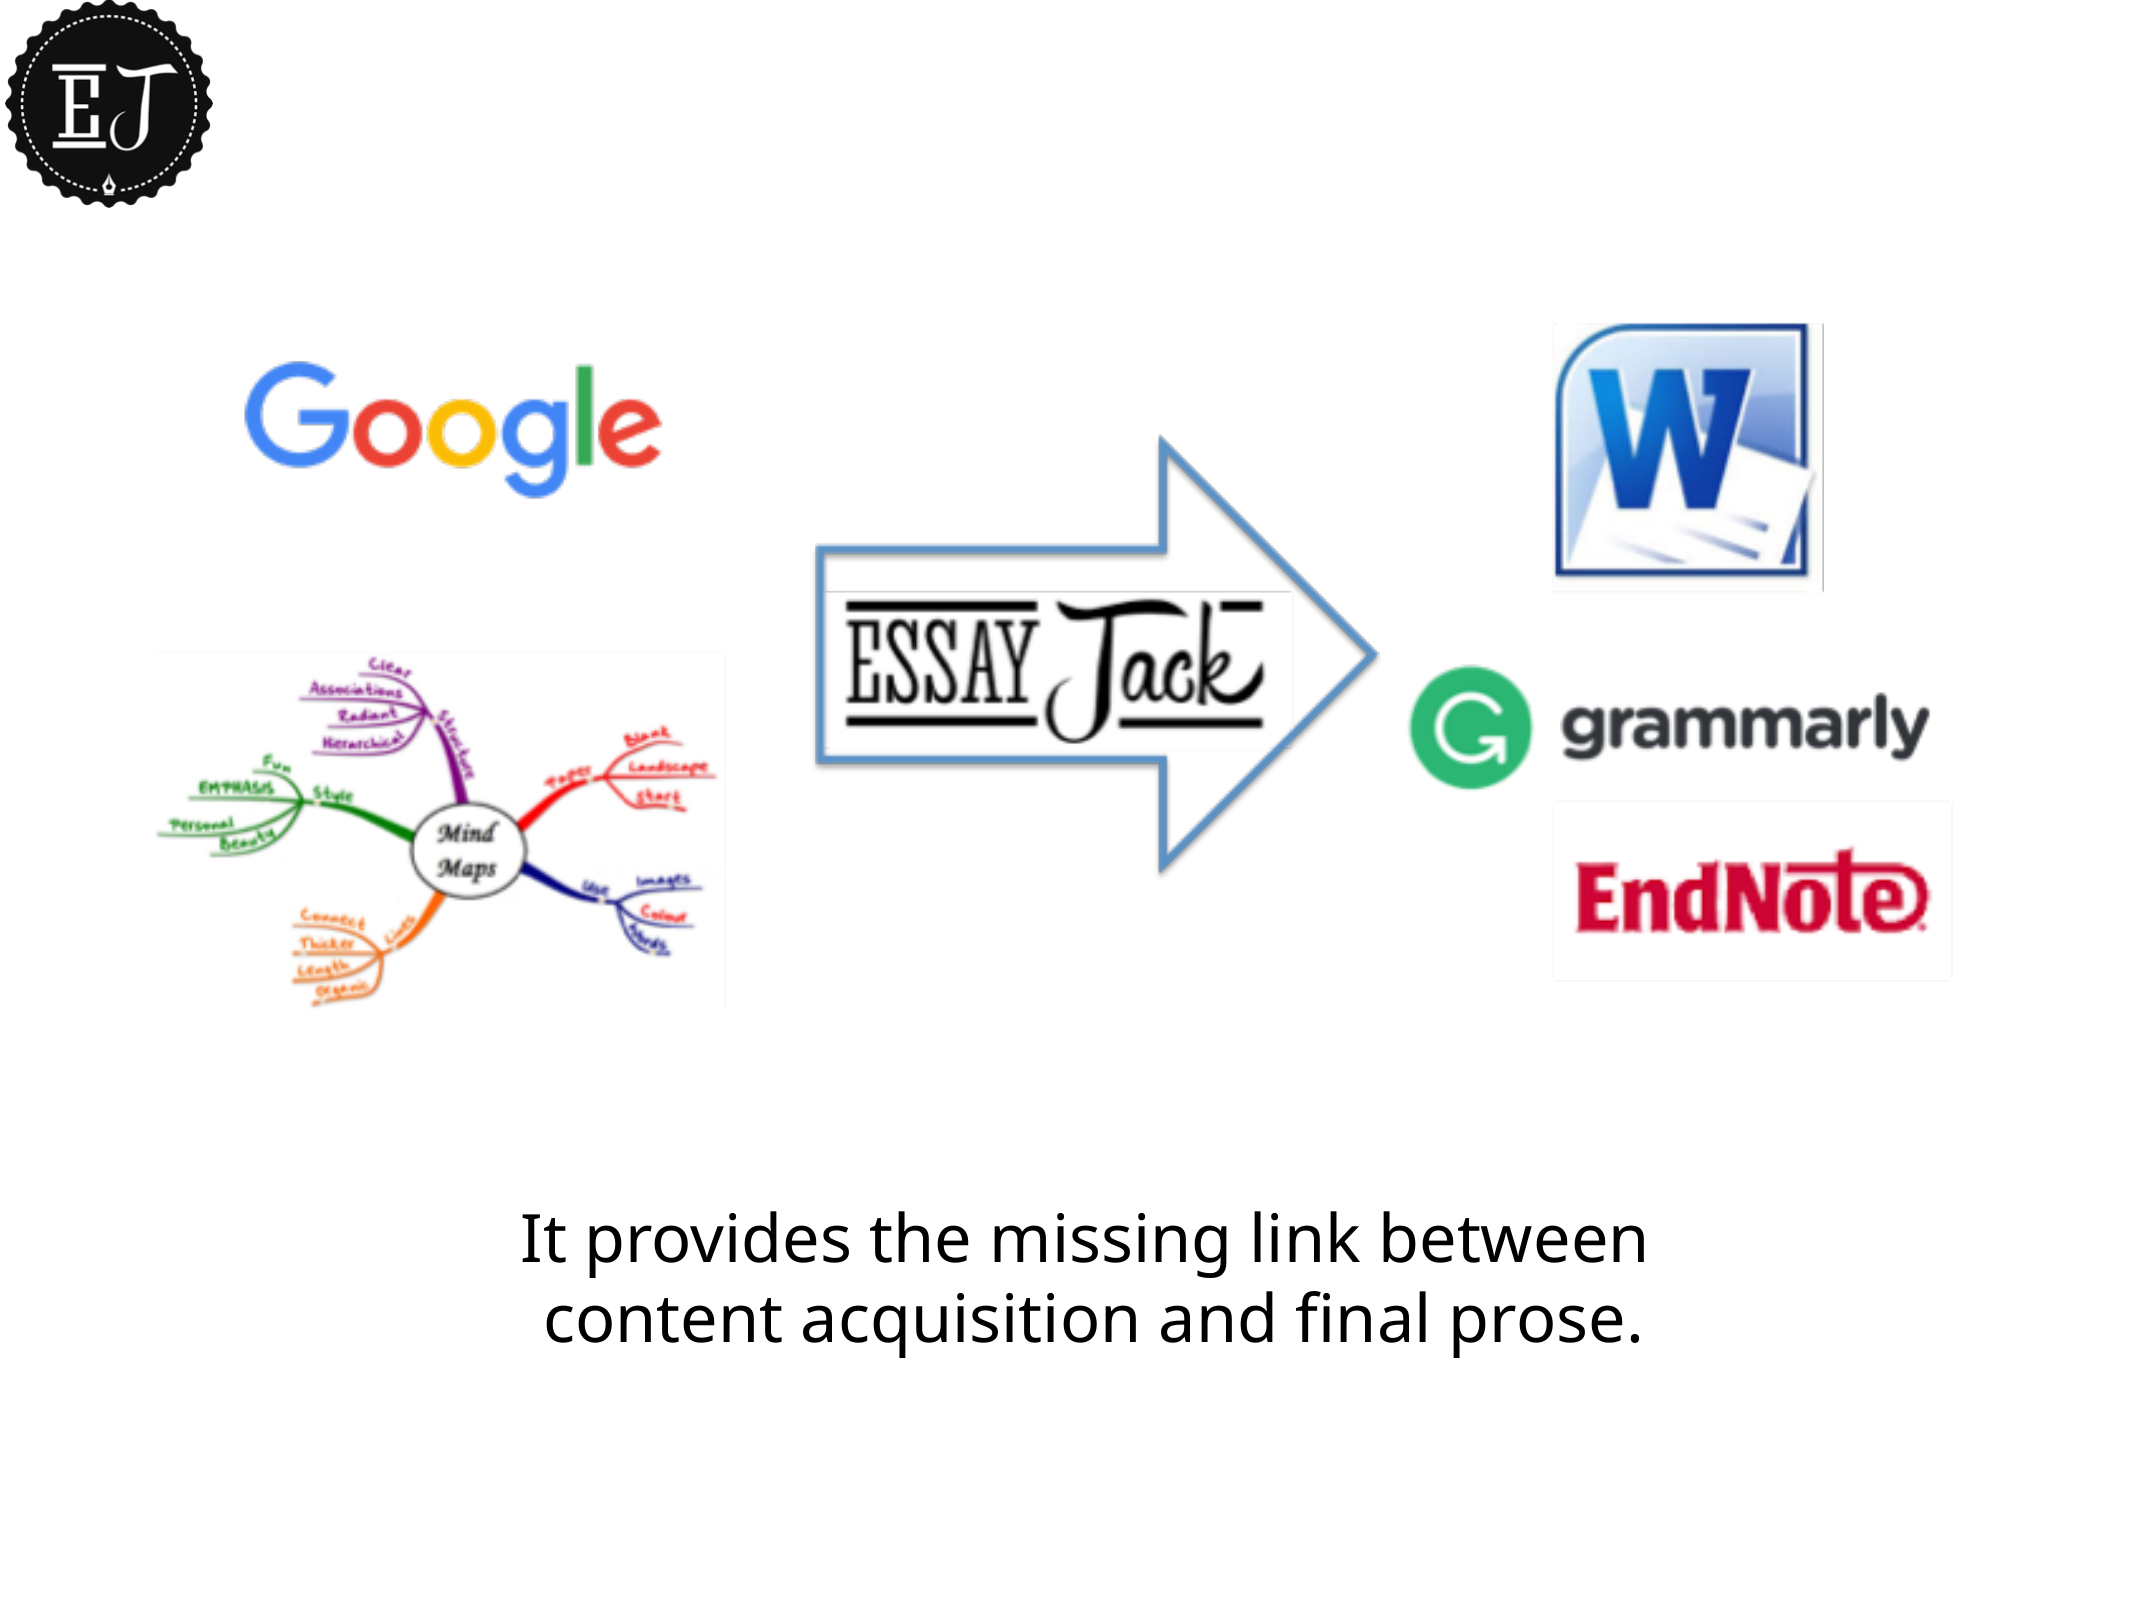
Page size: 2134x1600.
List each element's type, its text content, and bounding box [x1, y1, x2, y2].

picture [155, 322, 1979, 1012]
text_box It provides the missing link between content acquisition and final prose. [512, 1187, 1660, 1364]
picture [5, 0, 213, 208]
